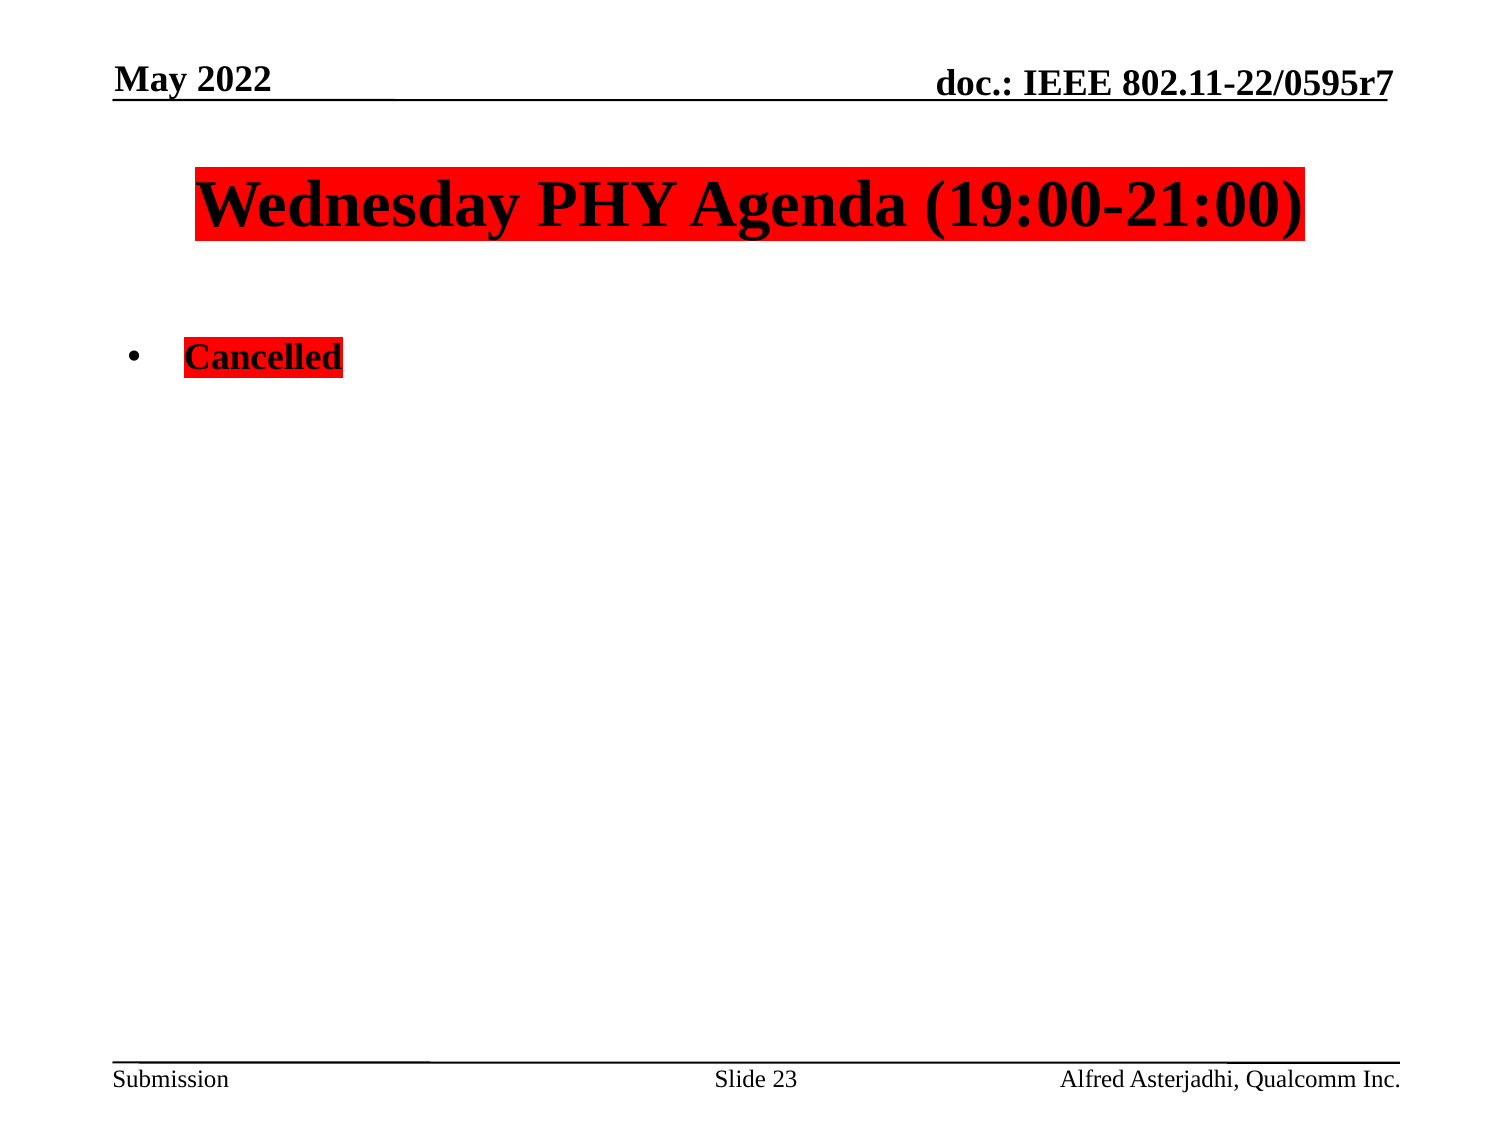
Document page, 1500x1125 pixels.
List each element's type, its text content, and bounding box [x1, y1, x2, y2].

footer Alfred Asterjadhi, Qualcomm Inc. [878, 1061, 1402, 1093]
slide_number Slide 23 [712, 1061, 800, 1123]
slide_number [114, 54, 423, 100]
title Wednesday PHY Agenda (19:00-21:00) [112, 112, 1388, 288]
list Cancelled [112, 324, 1388, 1093]
